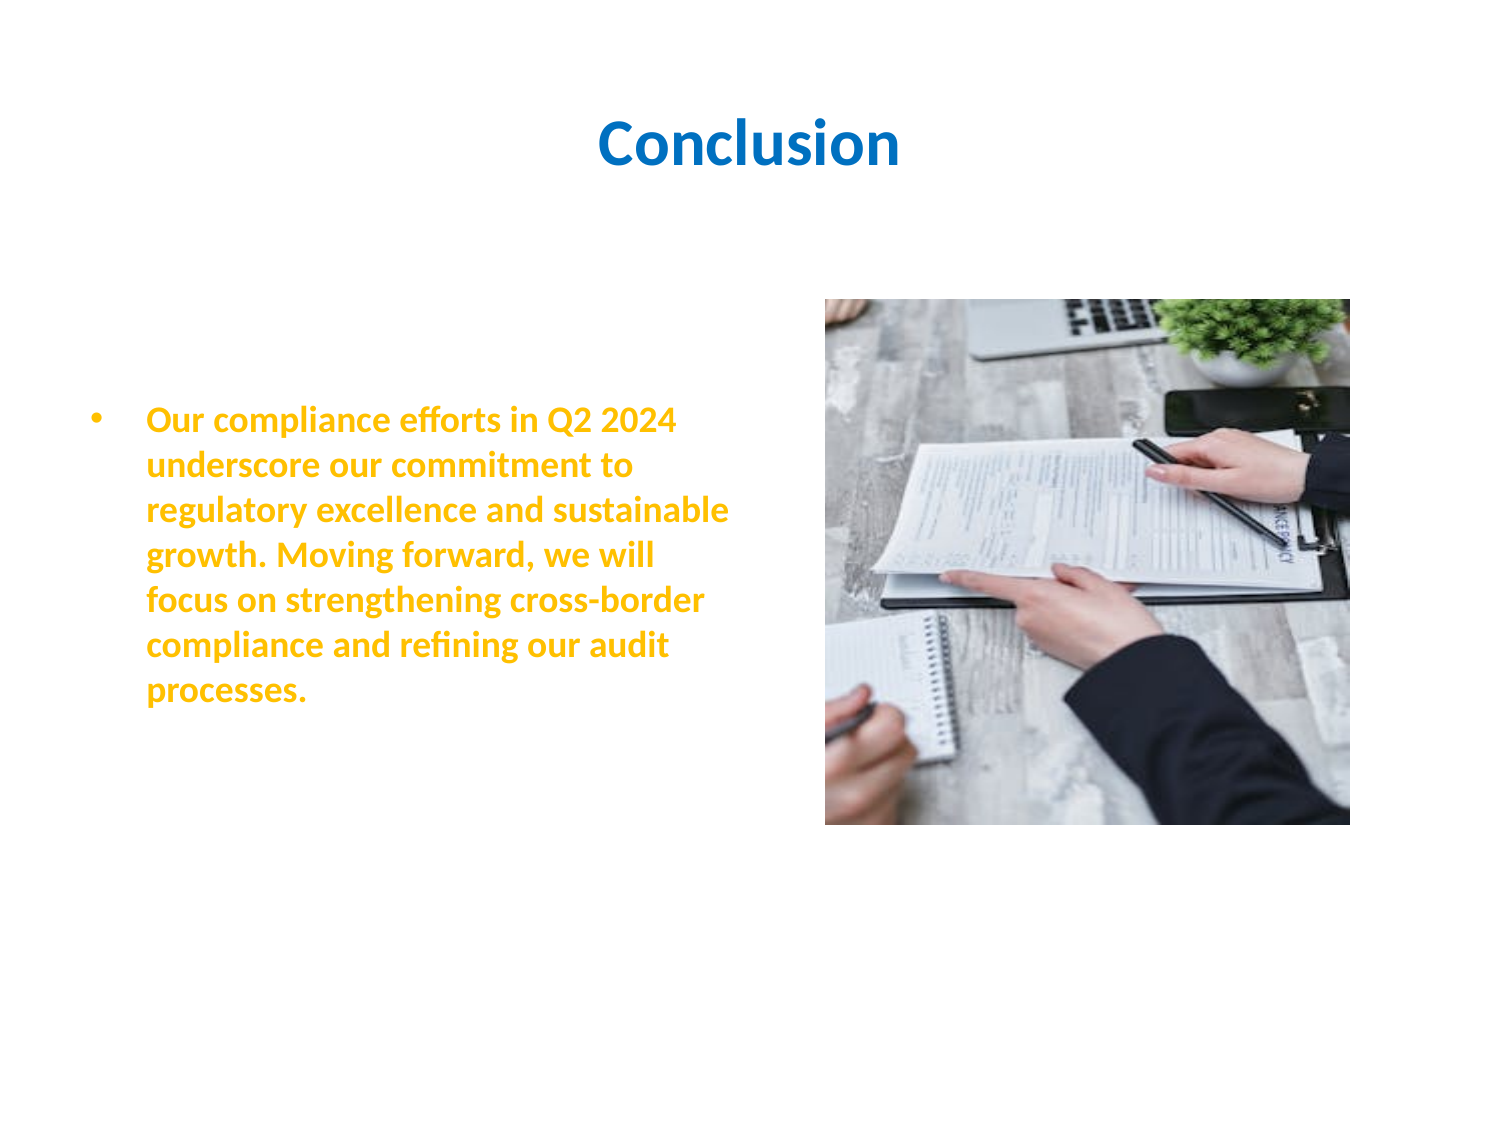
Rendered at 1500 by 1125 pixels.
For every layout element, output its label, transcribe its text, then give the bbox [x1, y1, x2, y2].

picture [824, 299, 1351, 826]
list Our compliance efforts in Q2 2024 underscore our commitment to regulatory excellence and sustainable growth. Moving forward, we will focus on strengthening cross-border compliance and refining our audit processes. [75, 299, 750, 900]
title Conclusion [75, 45, 1425, 233]
